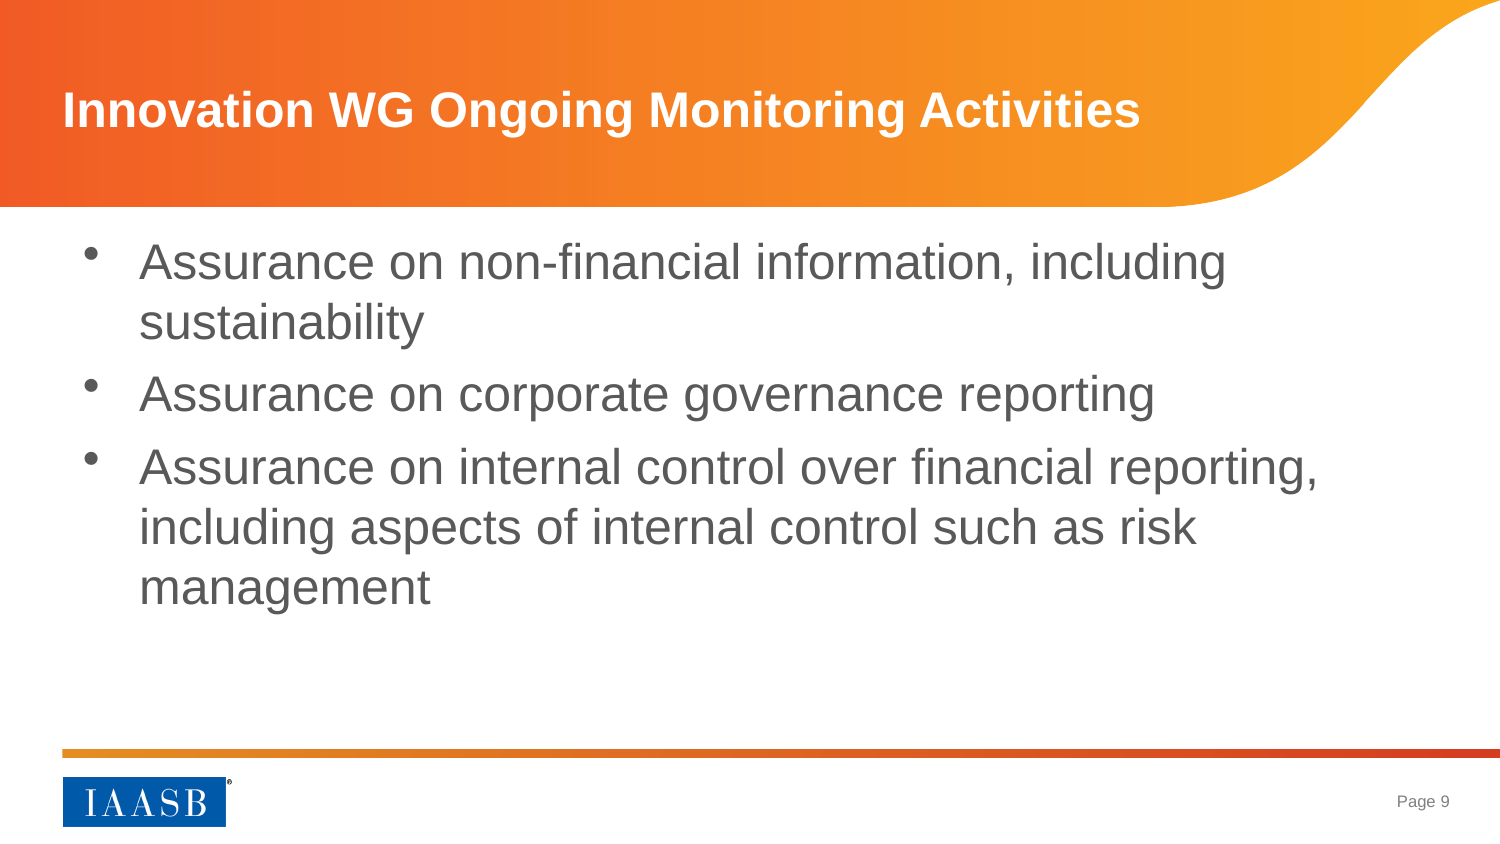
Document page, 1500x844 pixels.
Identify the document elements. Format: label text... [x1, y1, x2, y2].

list Assurance on non-financial information, including sustainability Assurance on corporate governance reporting Assurance on internal control over financial reporting, including aspects of internal control such as risk management [67, 221, 1500, 735]
picture [0, 0, 1500, 207]
title Innovation WG Ongoing Monitoring Activities [62, 75, 1300, 141]
picture [63, 777, 232, 827]
